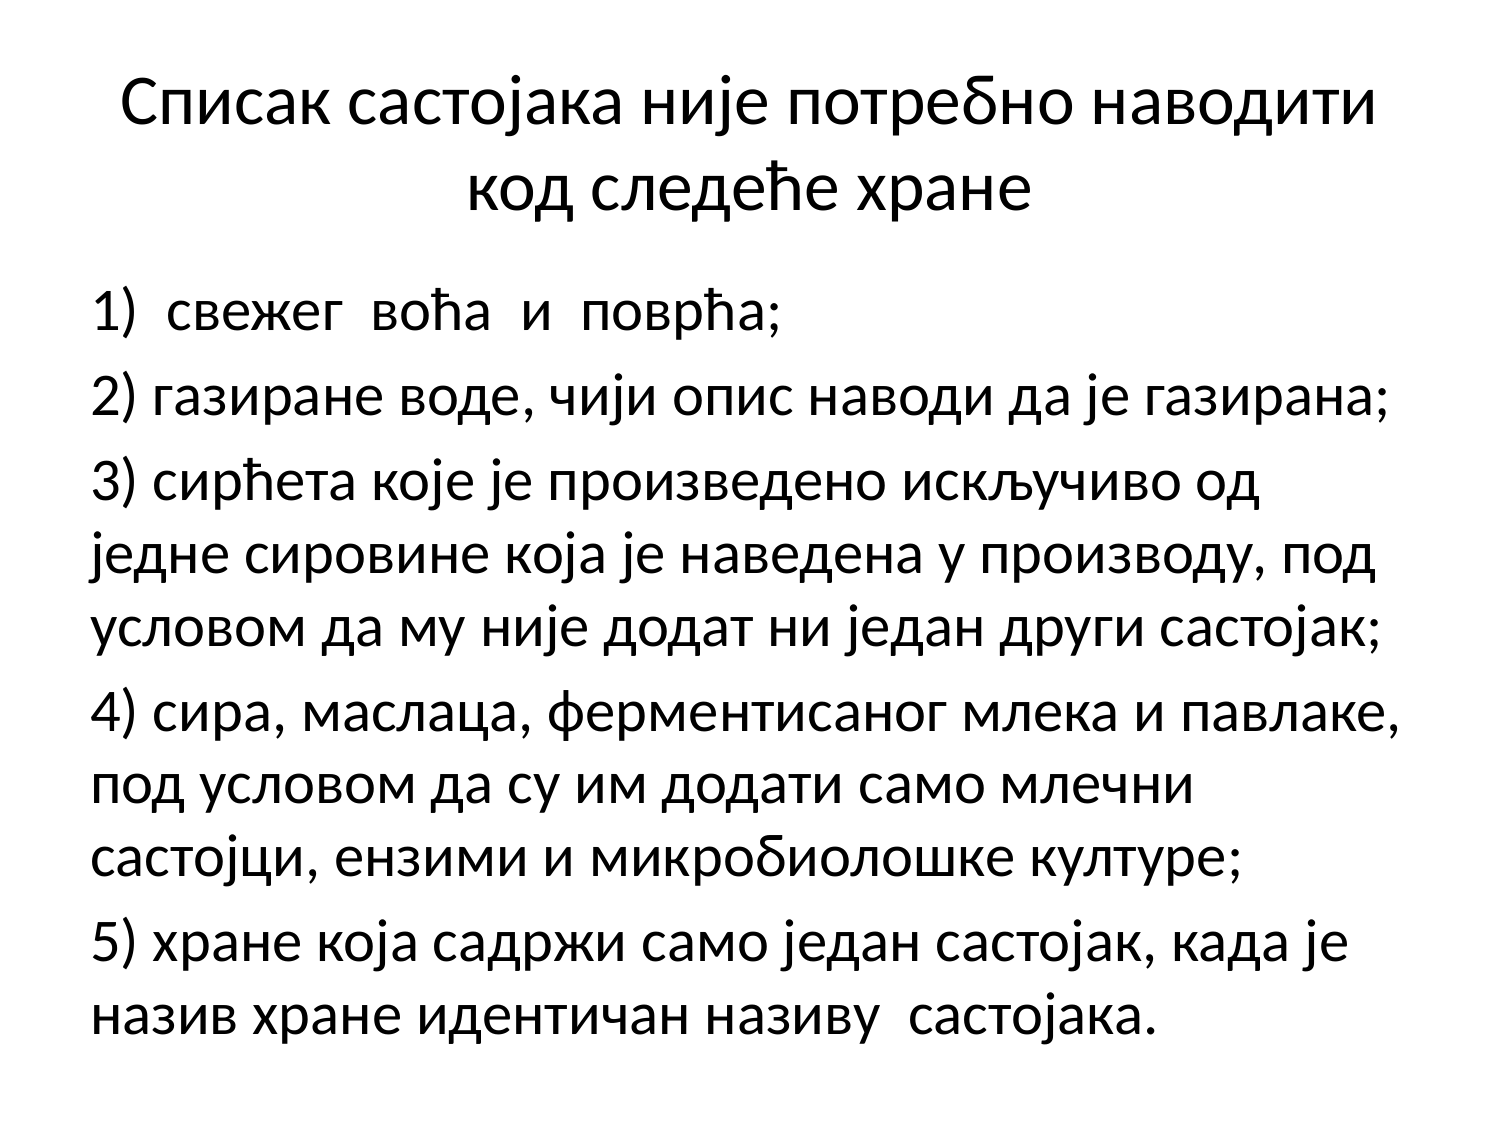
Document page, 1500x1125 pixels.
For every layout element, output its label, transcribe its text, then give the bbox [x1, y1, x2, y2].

title Списак састојака није потребно наводити код следеће хране [75, 45, 1425, 233]
list 1) свежег воћа и поврћа; 2) газиране воде, чији опис наводи да је газирана; 3) сирћета које је произведено искључиво од једне сировине која је наведена у производу, под условом да му није додат ни један други састојак; 4) сира, маслаца, ферментисаног млека и павлаке, под условом да су им додати само млечни састојци, ензими и микробиолошке културе; 5) хране која садржи само један састојак, када је назив хране идентичан називу састојака. [75, 262, 1425, 1071]
